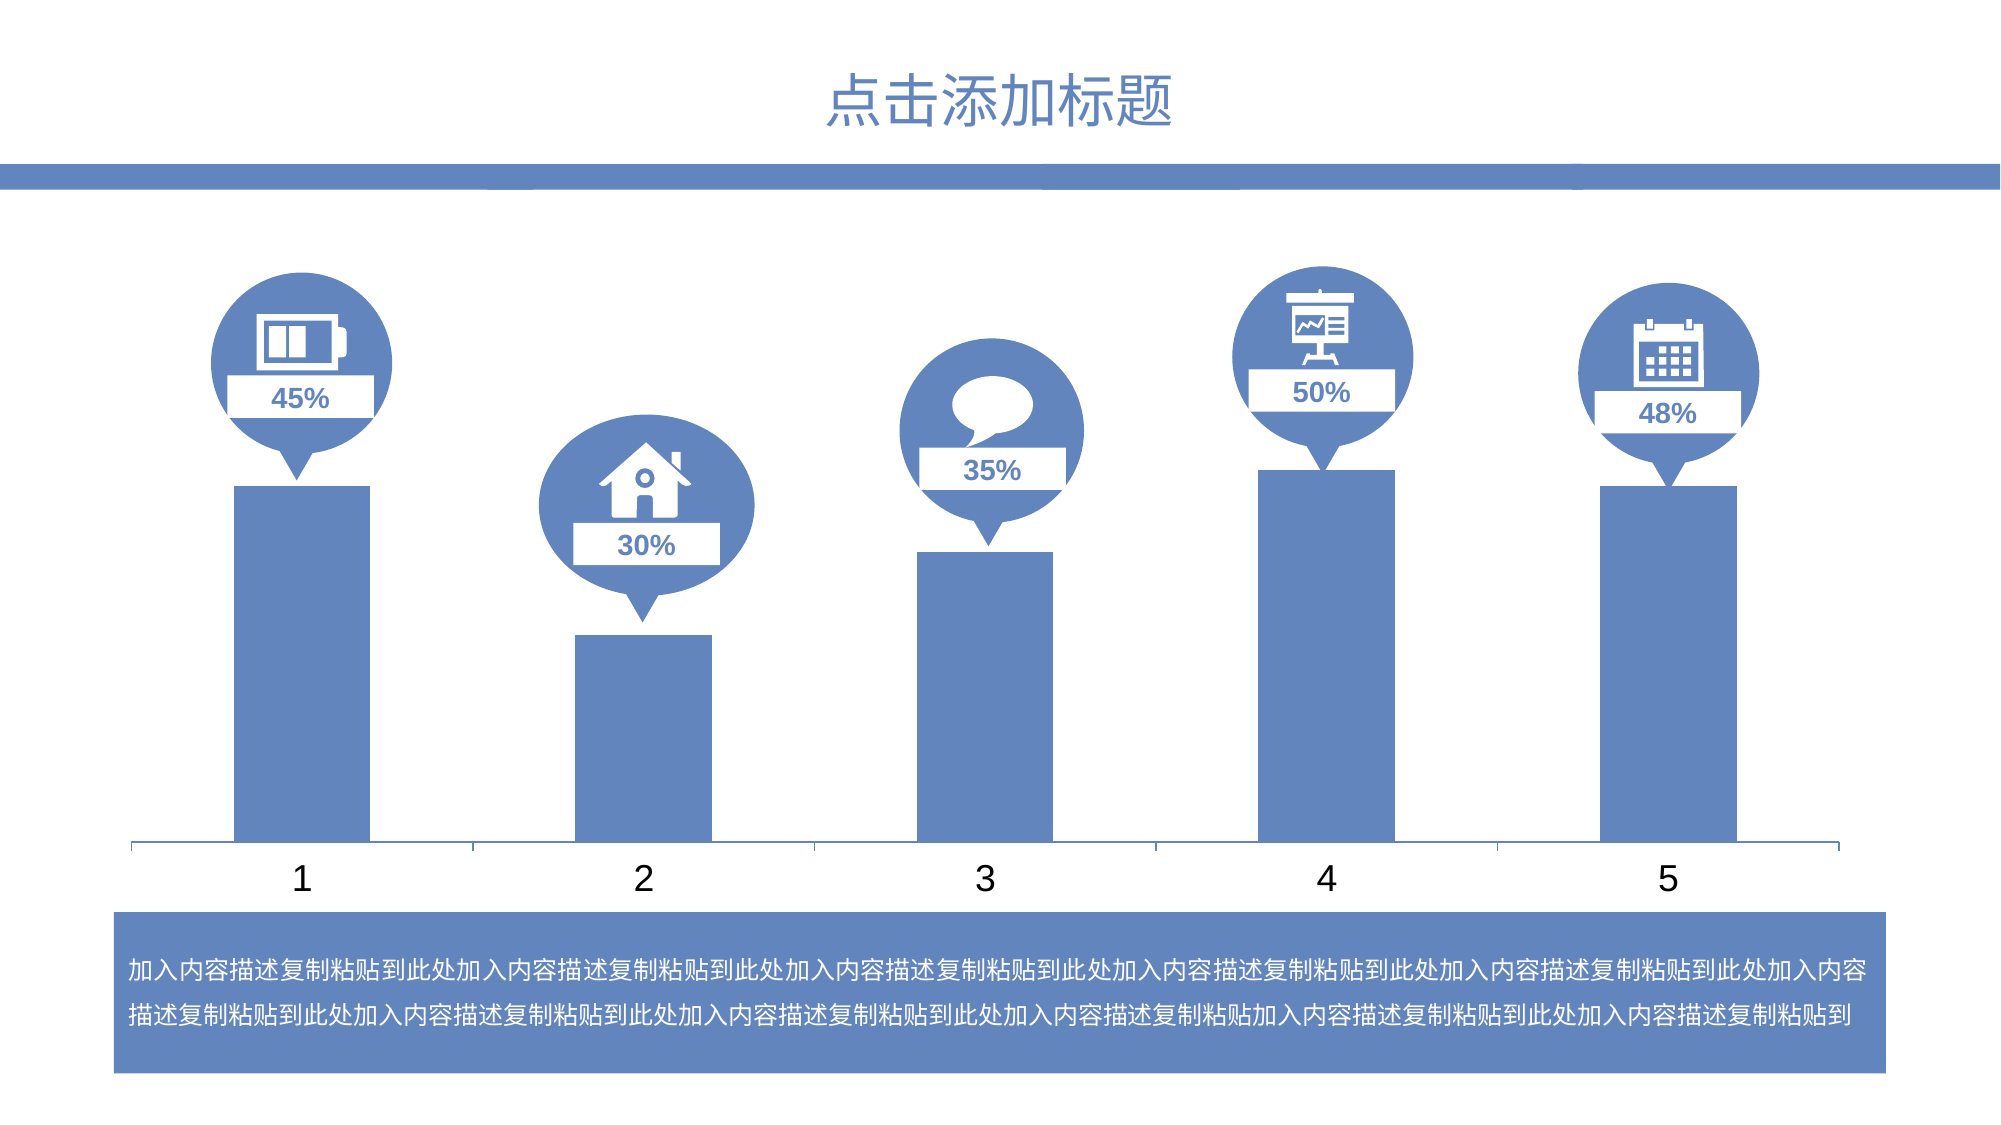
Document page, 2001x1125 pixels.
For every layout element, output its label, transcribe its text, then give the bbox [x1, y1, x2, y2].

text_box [1633, 318, 1705, 388]
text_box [1577, 282, 1760, 492]
text_box 加入内容描述复制粘贴到此处加入内容描述复制粘贴到此处加入内容描述复制粘贴到此处加入内容描述复制粘贴到此处加入内容描述复制粘贴到此处加入内容描述复制粘贴到此处加入内容描述复制粘贴到此处加入内容描述复制粘贴到此处加入内容描述复制粘贴加入内容描述复制粘贴到此处加入内容描述复制粘贴到 [113, 932, 1886, 1037]
text_box [112, 910, 1888, 1075]
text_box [598, 442, 692, 518]
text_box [1231, 266, 1414, 475]
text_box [899, 338, 1085, 547]
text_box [1286, 288, 1355, 366]
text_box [210, 272, 393, 481]
chart [95, 418, 1875, 910]
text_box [256, 313, 347, 371]
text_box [538, 414, 755, 623]
